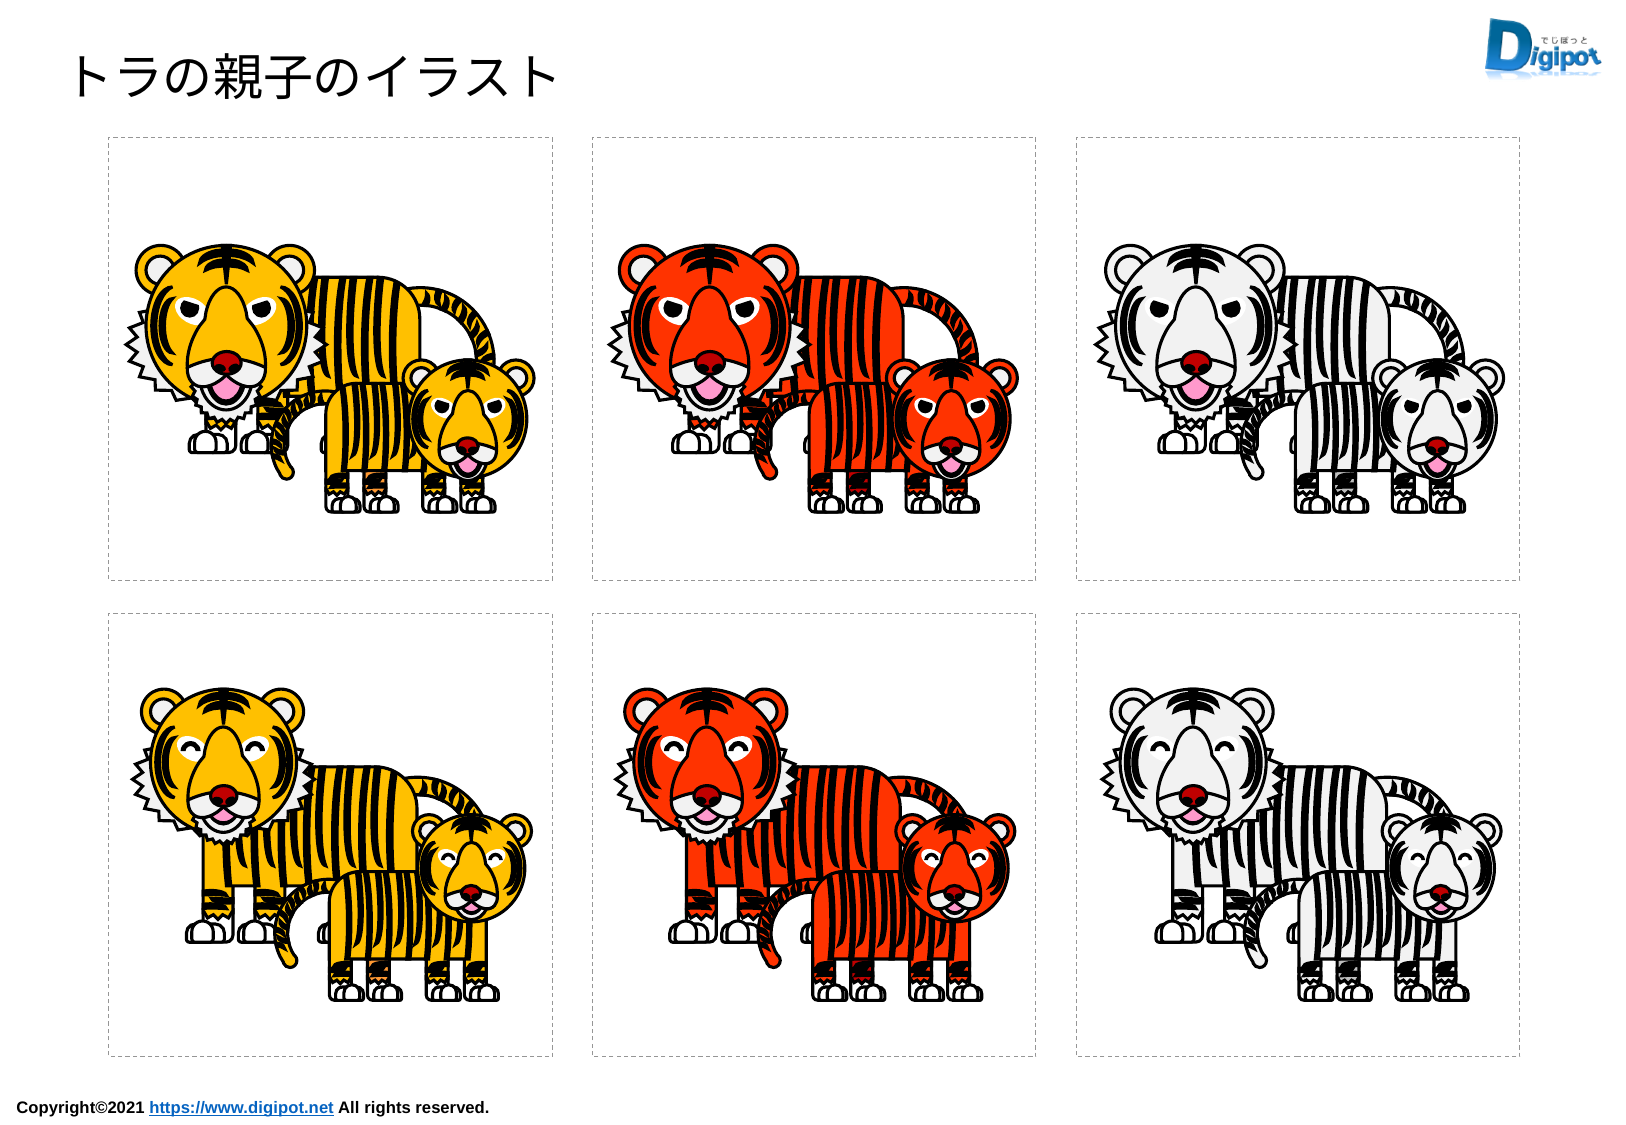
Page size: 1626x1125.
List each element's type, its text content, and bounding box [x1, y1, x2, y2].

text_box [1102, 689, 1502, 1001]
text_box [615, 689, 1015, 1001]
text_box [132, 689, 532, 1001]
text_box トラの親子のイラスト [48, 38, 578, 113]
picture [1485, 18, 1602, 82]
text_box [1095, 245, 1504, 512]
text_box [126, 245, 535, 512]
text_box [609, 245, 1018, 512]
